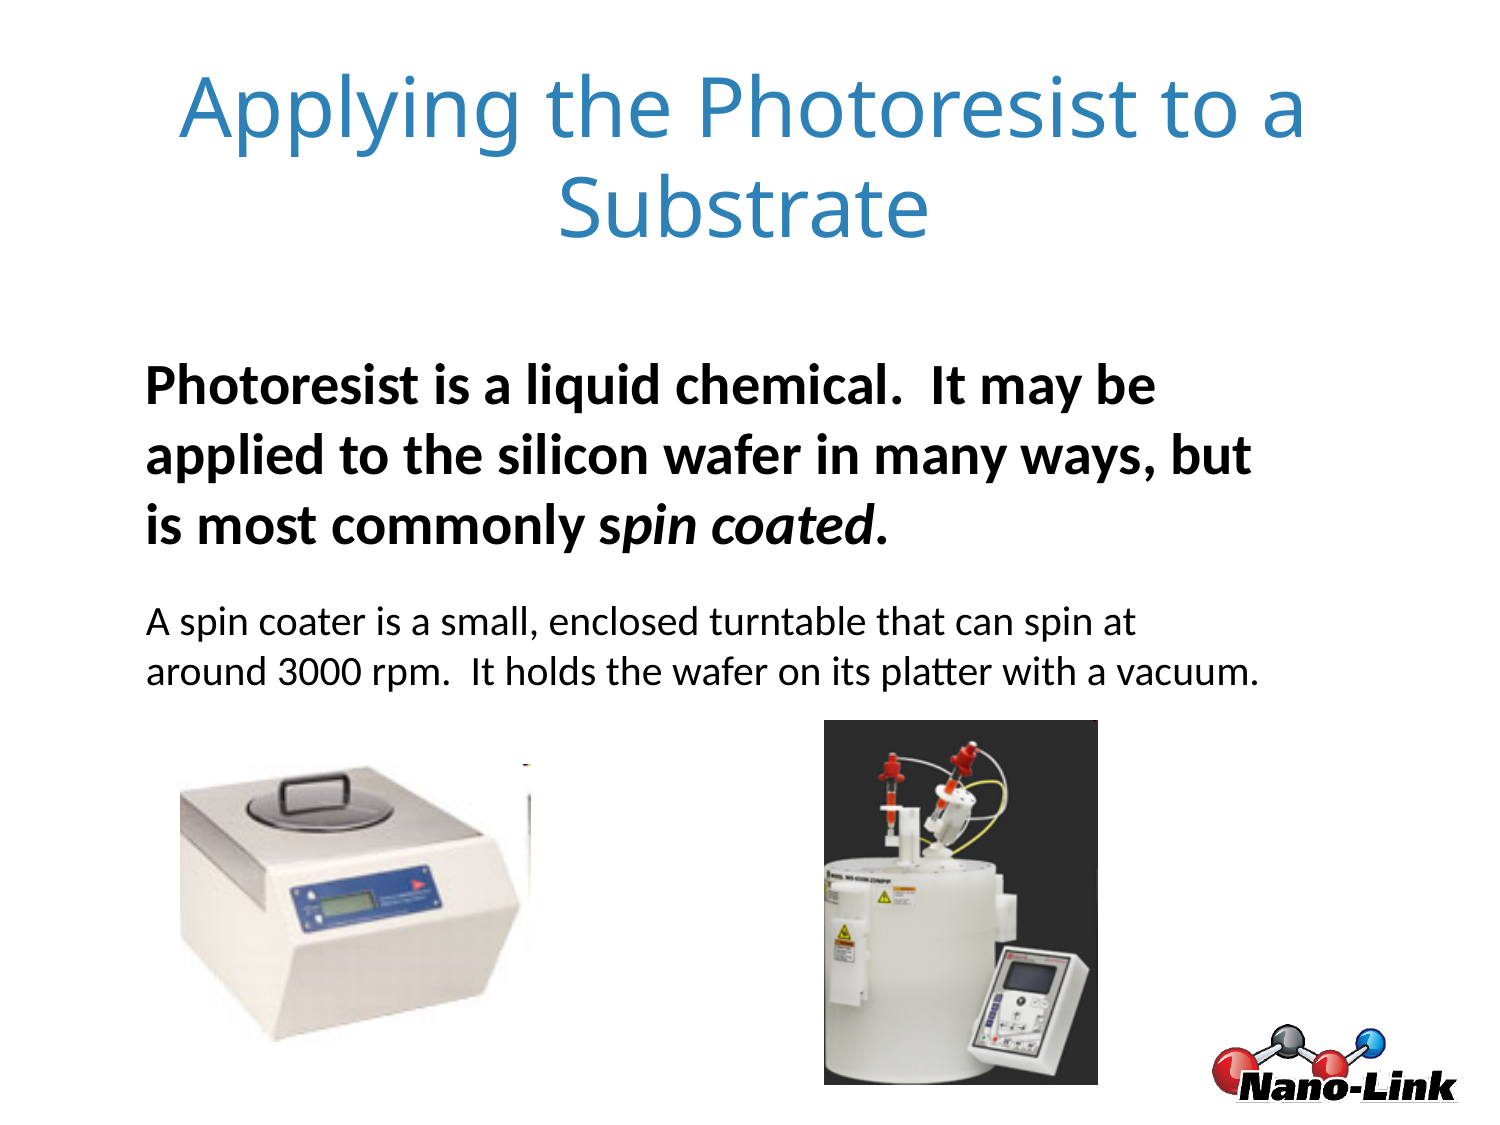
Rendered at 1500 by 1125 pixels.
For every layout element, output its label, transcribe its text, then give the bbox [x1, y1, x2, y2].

title Applying the Photoresist to a Substrate [69, 46, 1420, 249]
list Photoresist is a liquid chemical. It may be applied to the silicon wafer in many ways, but is most commonly spin coated. A spin coater is a small, enclosed turntable that can spin at around 3000 rpm. It holds the wafer on its platter with a vacuum. [130, 338, 1277, 1104]
picture [824, 720, 1099, 1086]
picture [1277, 1024, 1463, 1103]
picture [179, 763, 531, 1042]
